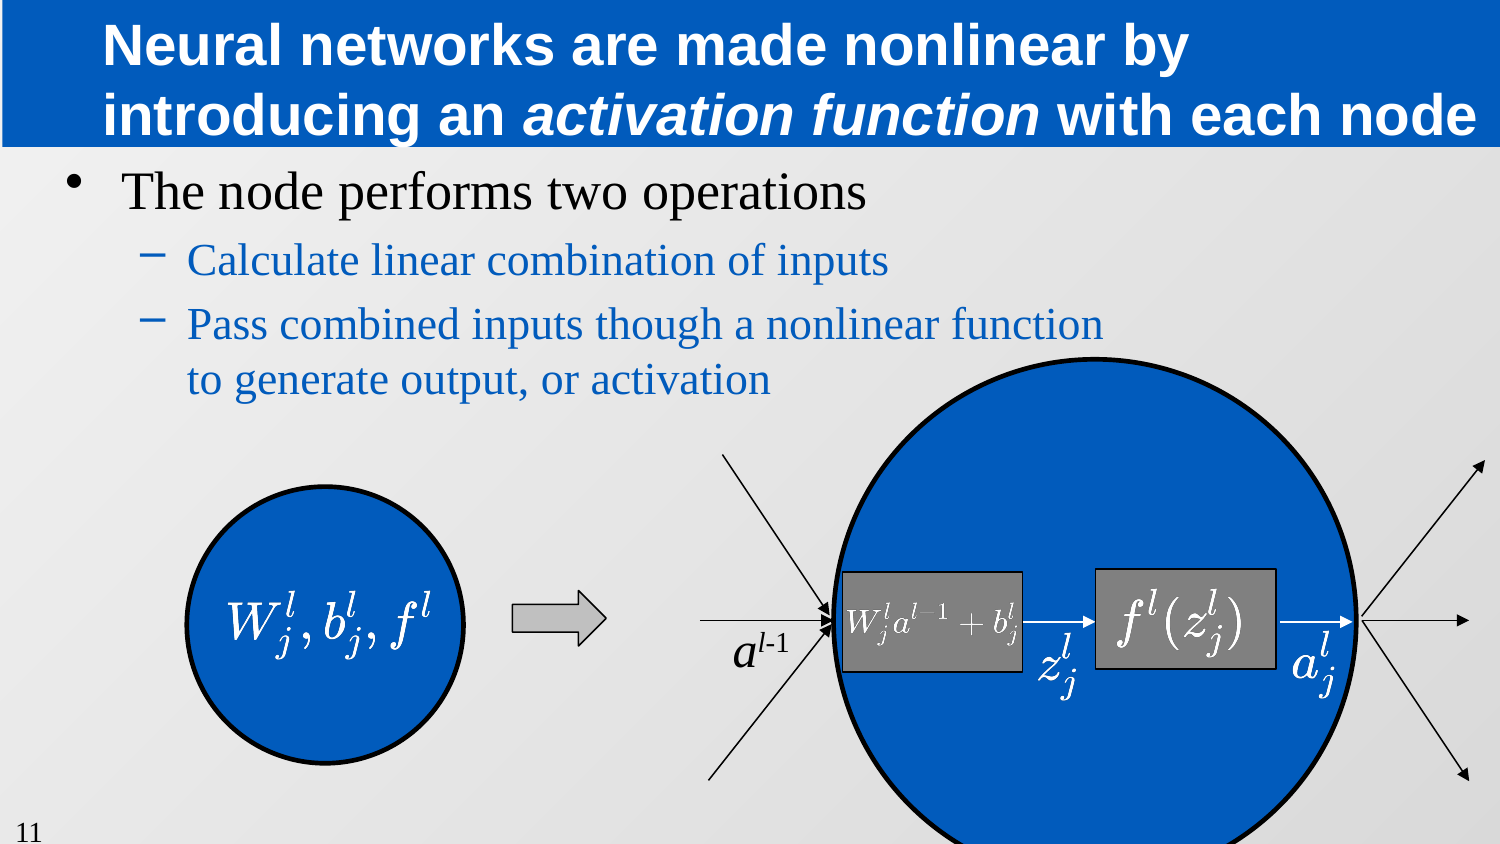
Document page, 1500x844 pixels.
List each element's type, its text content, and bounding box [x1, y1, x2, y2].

slide_number 11 [0, 806, 101, 844]
text_box [512, 590, 607, 647]
text_box [186, 486, 464, 764]
list The node performs two operations Calculate linear combination of inputs Pass combined inputs though a nonlinear function to generate output, or activation [49, 147, 1163, 783]
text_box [1361, 459, 1486, 617]
title Neural networks are made nonlinear by introducing an activation function with each node [87, 0, 1500, 147]
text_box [722, 454, 830, 616]
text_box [699, 359, 1470, 844]
picture [225, 590, 435, 660]
